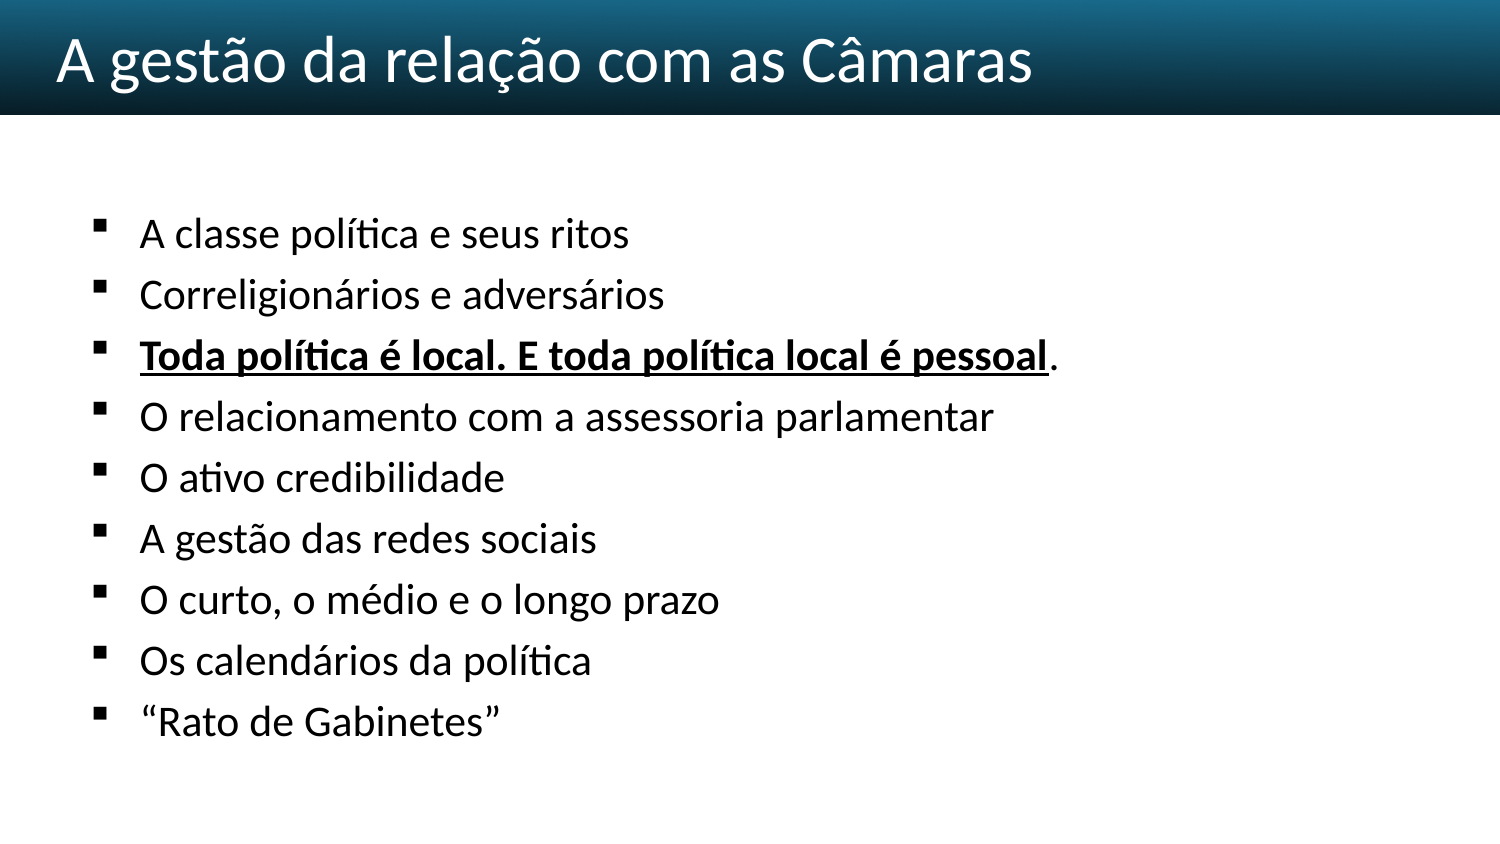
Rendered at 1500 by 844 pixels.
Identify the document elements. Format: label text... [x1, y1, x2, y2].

title A gestão da relação com as Câmaras [41, 20, 1471, 92]
picture [0, 0, 1500, 115]
list A classe política e seus ritos Correligionários e adversários Toda política é local. E toda política local é pessoal. O relacionamento com a assessoria parlamentar O ativo credibilidade A gestão das redes sociais O curto, o médio e o longo prazo Os calendários da política “Rato de Gabinetes” [75, 196, 1425, 754]
